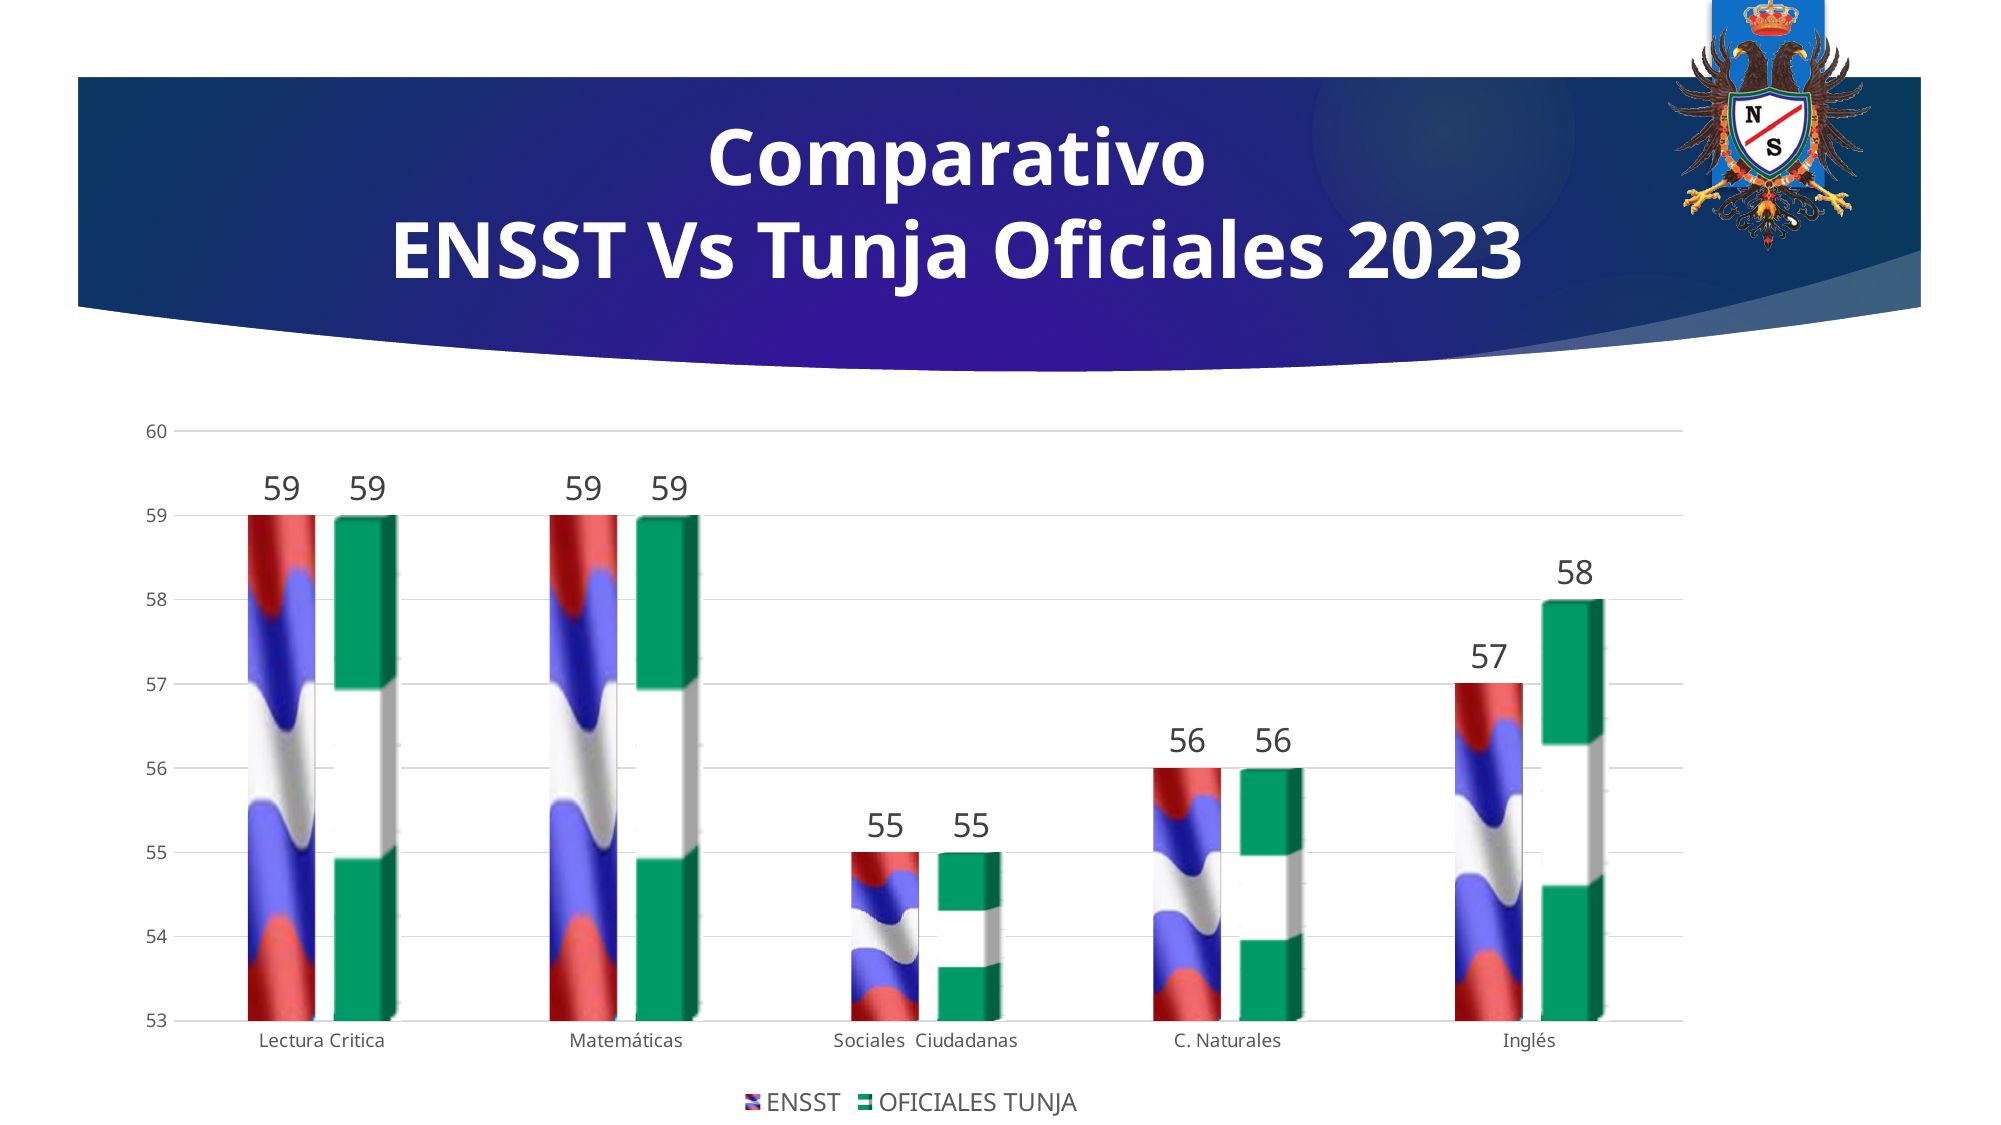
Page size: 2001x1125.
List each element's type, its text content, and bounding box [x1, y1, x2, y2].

chart [113, 403, 1716, 1125]
picture [1660, 0, 1876, 305]
text_box Comparativo ENSST Vs Tunja Oficiales 2023 [113, 99, 1801, 378]
